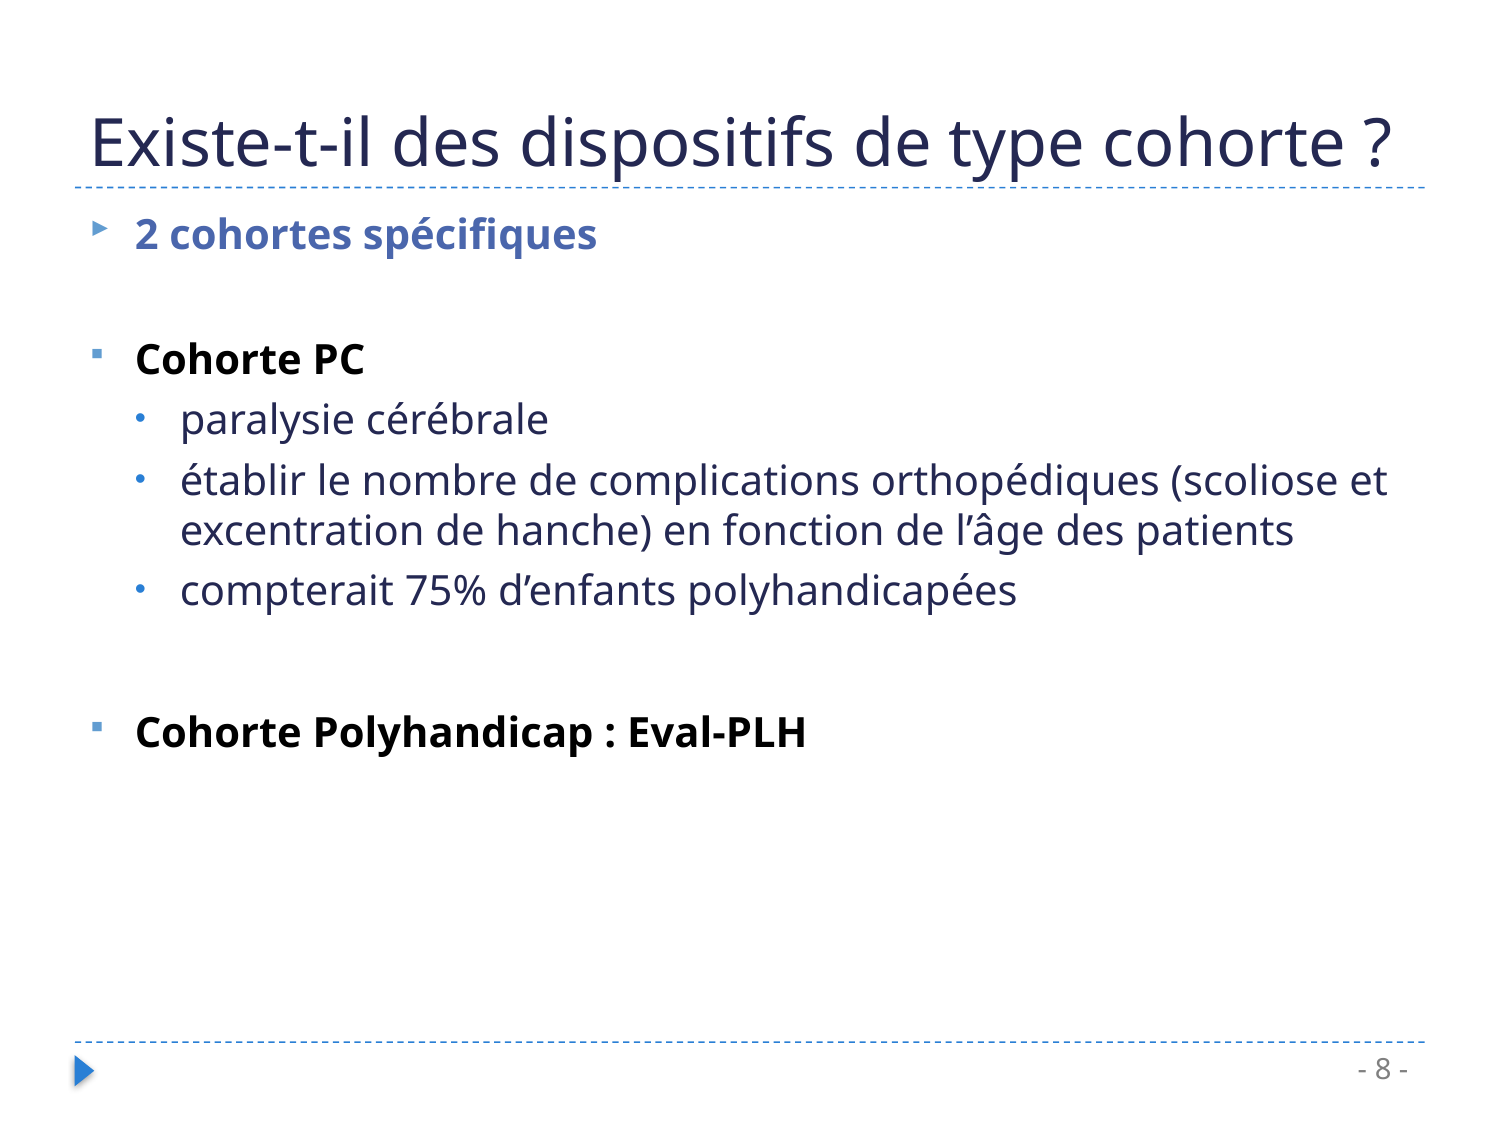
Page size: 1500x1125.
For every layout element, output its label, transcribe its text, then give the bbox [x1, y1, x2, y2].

list 2 cohortes spécifiques Cohorte PC paralysie cérébrale établir le nombre de complications orthopédiques (scoliose et excentration de hanche) en fonction de l’âge des patients compterait 75% d’enfants polyhandicapées Cohorte Polyhandicap : Eval-PLH [75, 200, 1424, 1000]
title Existe-t-il des dispositifs de type cohorte ? [75, 24, 1425, 188]
footer - 8 - [475, 1042, 1424, 1103]
